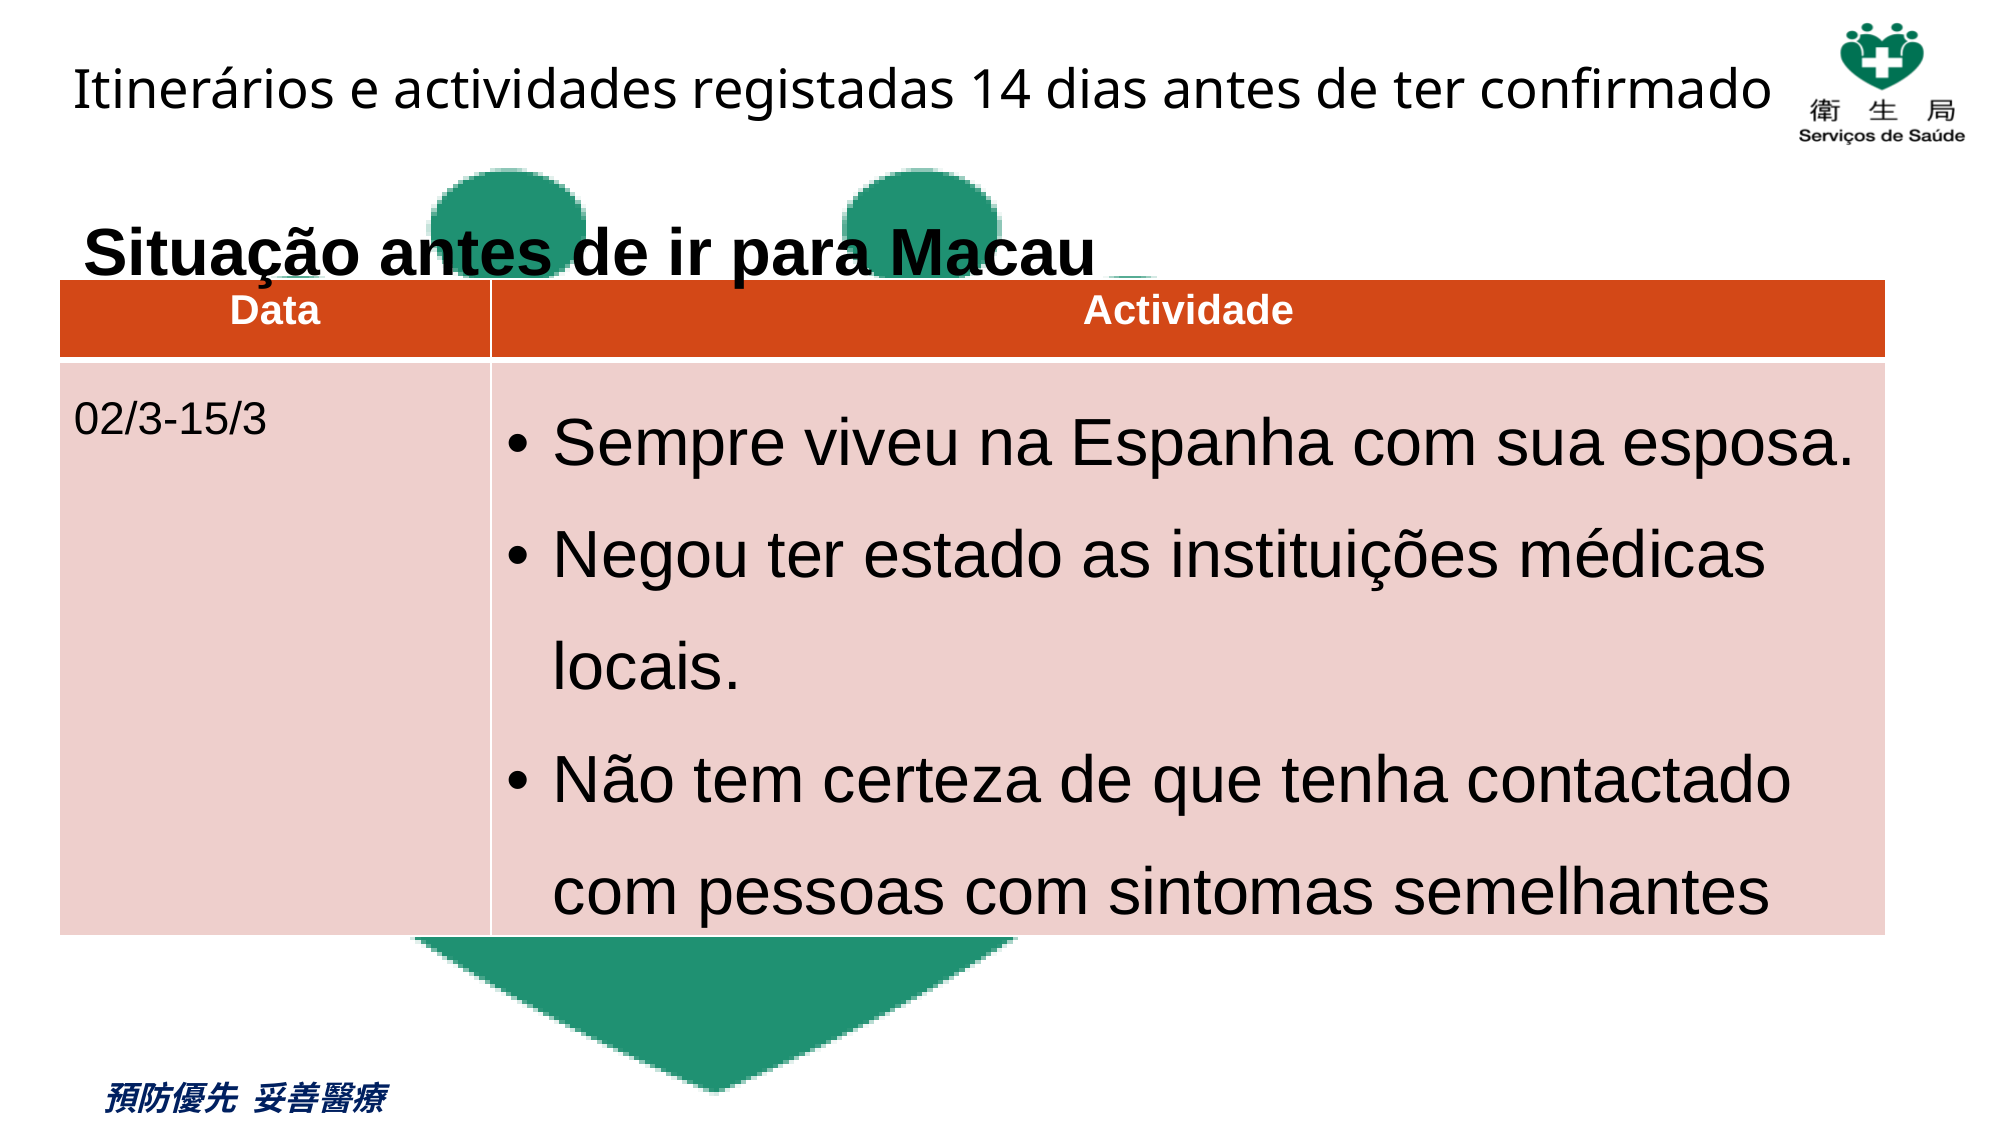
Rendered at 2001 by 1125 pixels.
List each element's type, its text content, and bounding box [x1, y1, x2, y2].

table_header Actividade [492, 280, 1885, 357]
table_cell 02/3-15/3 [60, 363, 490, 935]
table_cell Sempre viveu na Espanha com sua esposa. Negou ter estado as instituições médicas locais. Não tem certeza de que tenha contactado com pessoas com sintomas semelhantes [492, 363, 1885, 935]
text_box Situação antes de ir para Macau [68, 161, 1581, 296]
table_header Data [60, 280, 490, 357]
title Itinerários e actividades registadas 14 dias antes de ter confirmado [59, 19, 1845, 162]
